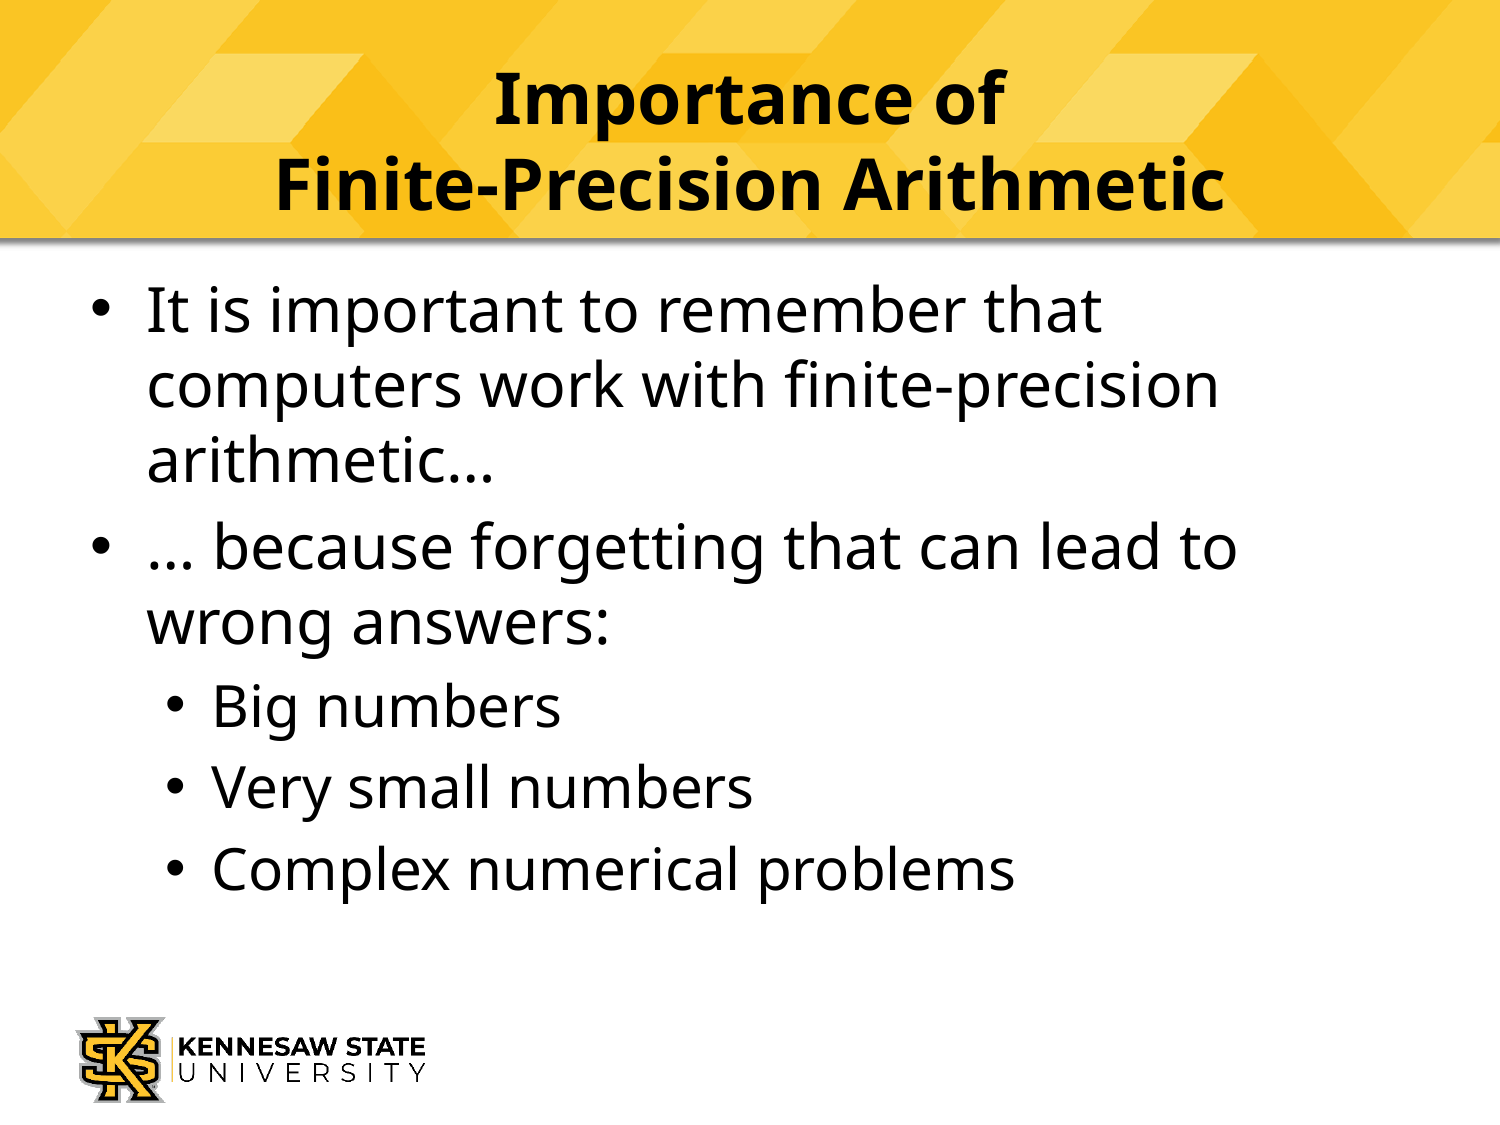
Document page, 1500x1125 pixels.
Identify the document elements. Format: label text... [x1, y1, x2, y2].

list It is important to remember that computers work with finite-precision arithmetic… … because forgetting that can lead to wrong answers: Big numbers Very small numbers Complex numerical problems [75, 262, 1425, 1005]
title Importance of Finite-Precision Arithmetic [75, 45, 1425, 233]
picture [75, 1017, 425, 1103]
picture [0, 0, 1500, 251]
